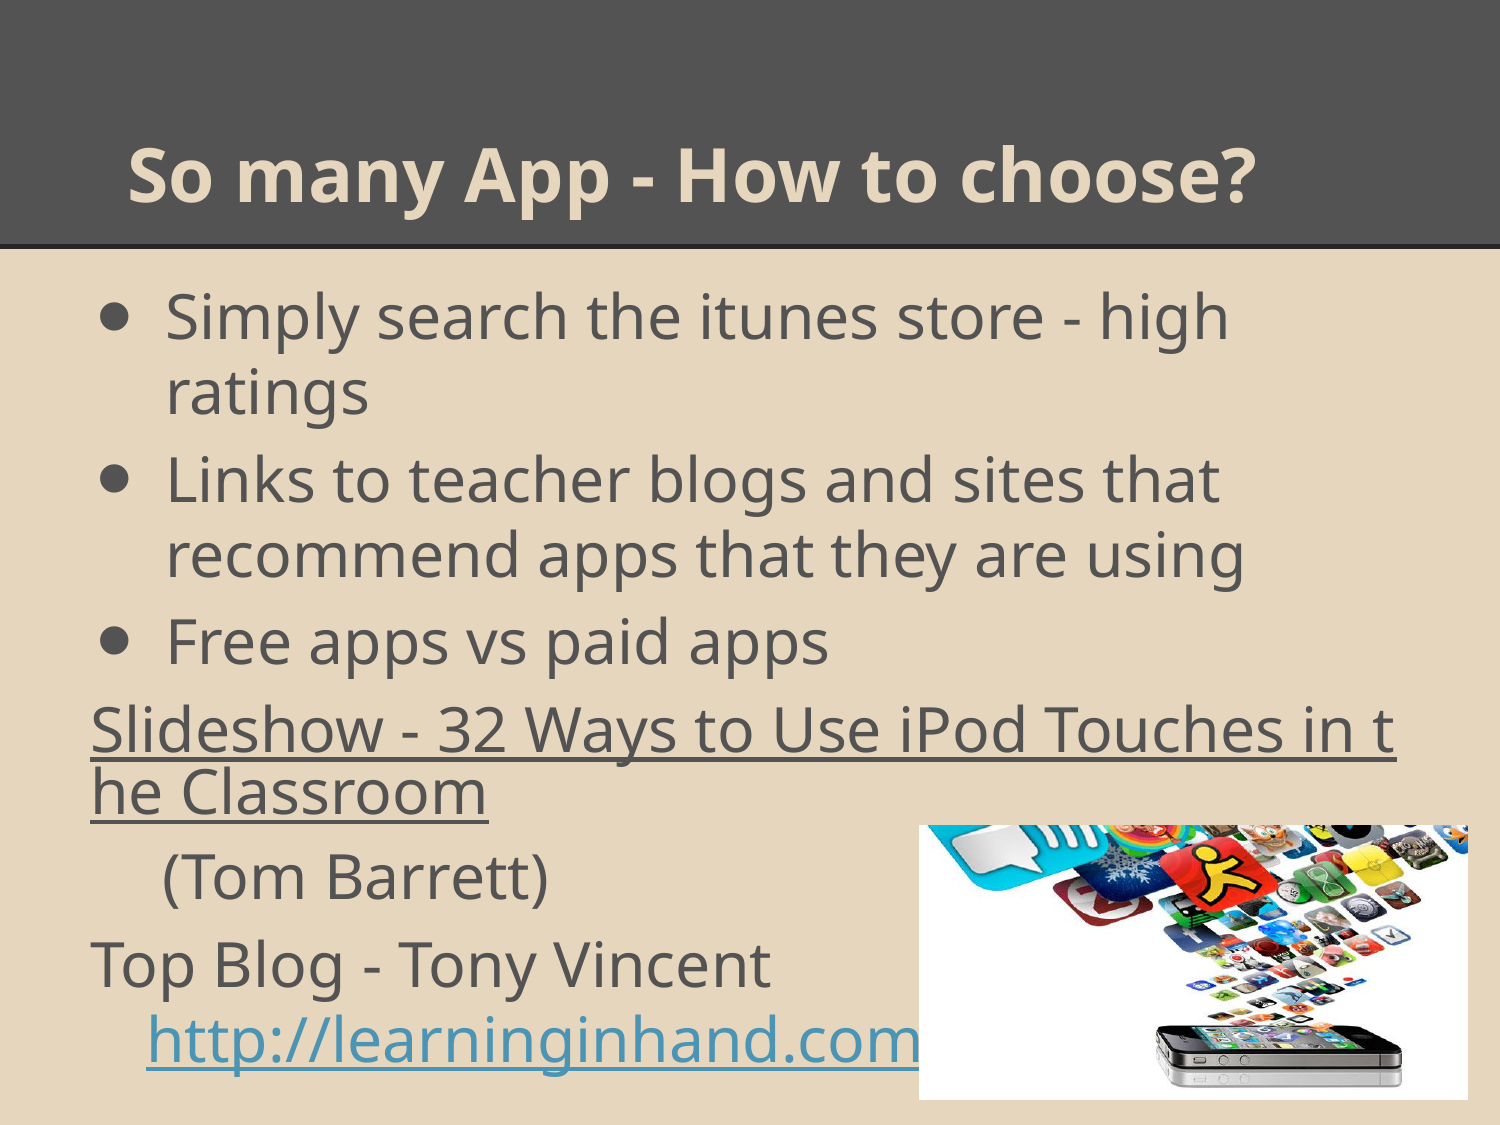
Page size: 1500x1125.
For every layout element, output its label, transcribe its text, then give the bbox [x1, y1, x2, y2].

title So many App - How to choose? [75, 14, 1425, 233]
list Simply search the itunes store - high ratings Links to teacher blogs and sites that recommend apps that they are using Free apps vs paid apps Slideshow - 32 Ways to Use iPod Touches in the Classroom (Tom Barrett) Top Blog - Tony Vincent http://learninginhand.com/ [75, 262, 1425, 1125]
text_box [919, 825, 1468, 1100]
